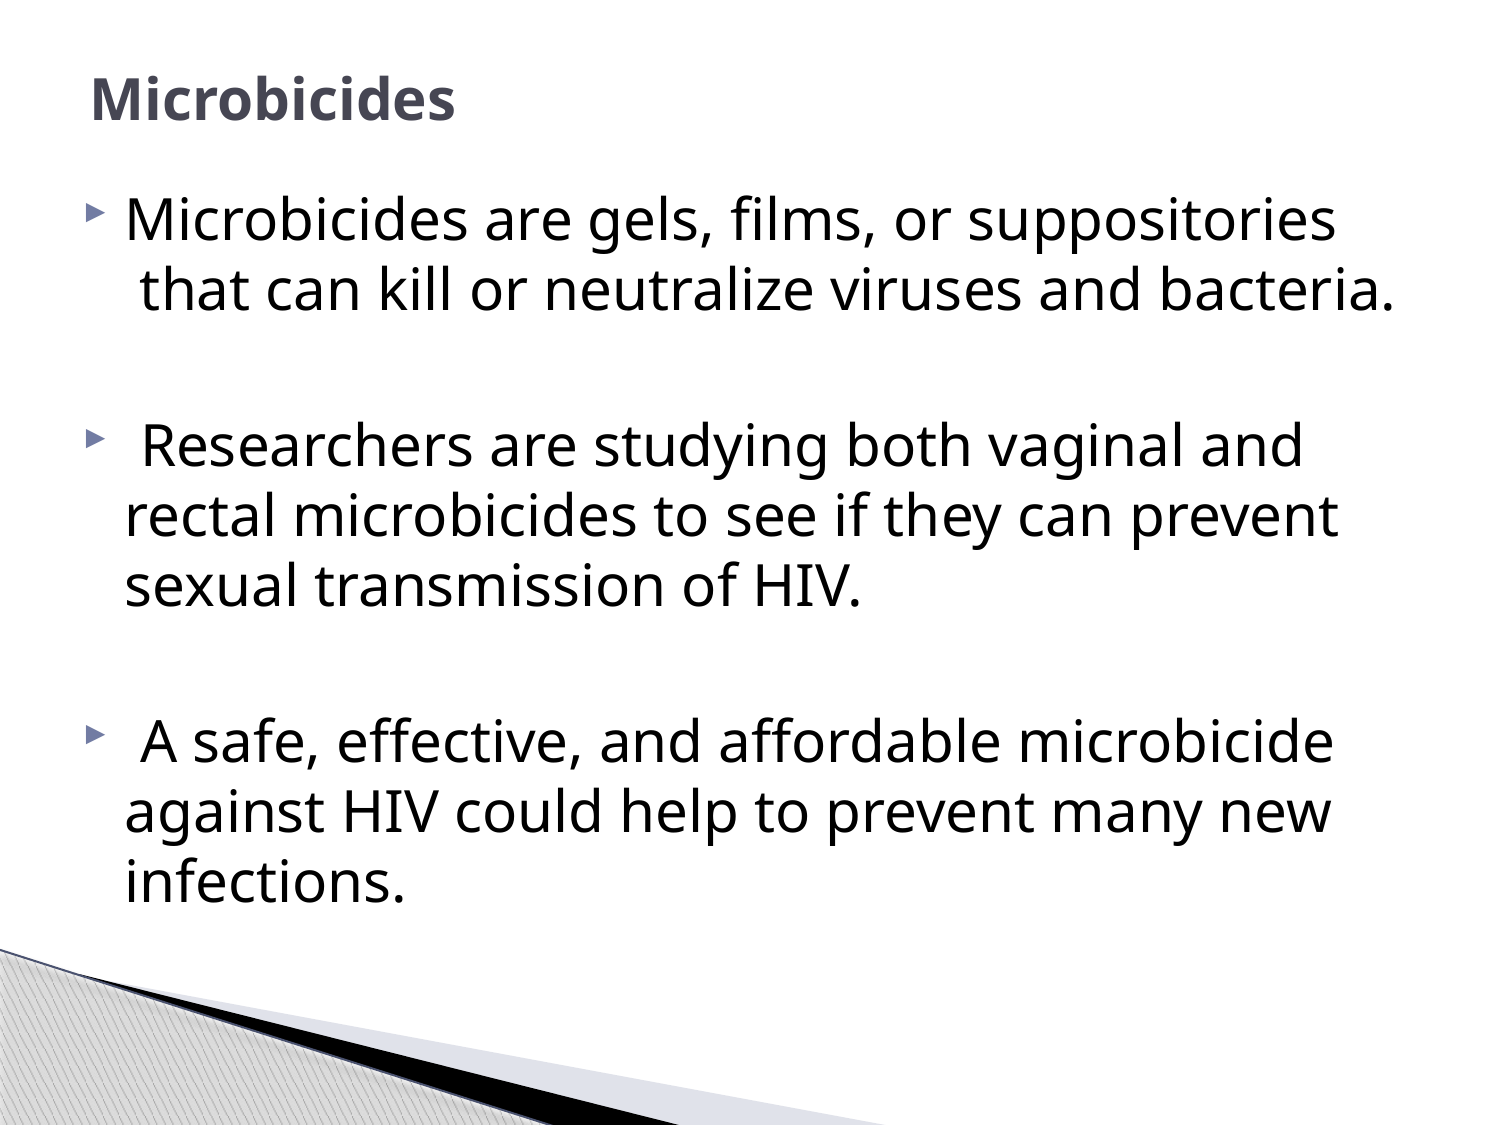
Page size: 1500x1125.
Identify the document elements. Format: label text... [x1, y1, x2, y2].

title Microbicides [75, 45, 1425, 150]
list Microbicides are gels, films, or suppositories that can kill or neutralize viruses and bacteria. Researchers are studying both vaginal and rectal microbicides to see if they can prevent sexual transmission of HIV. A safe, effective, and affordable microbicide against HIV could help to prevent many new infections. [50, 174, 1475, 1005]
